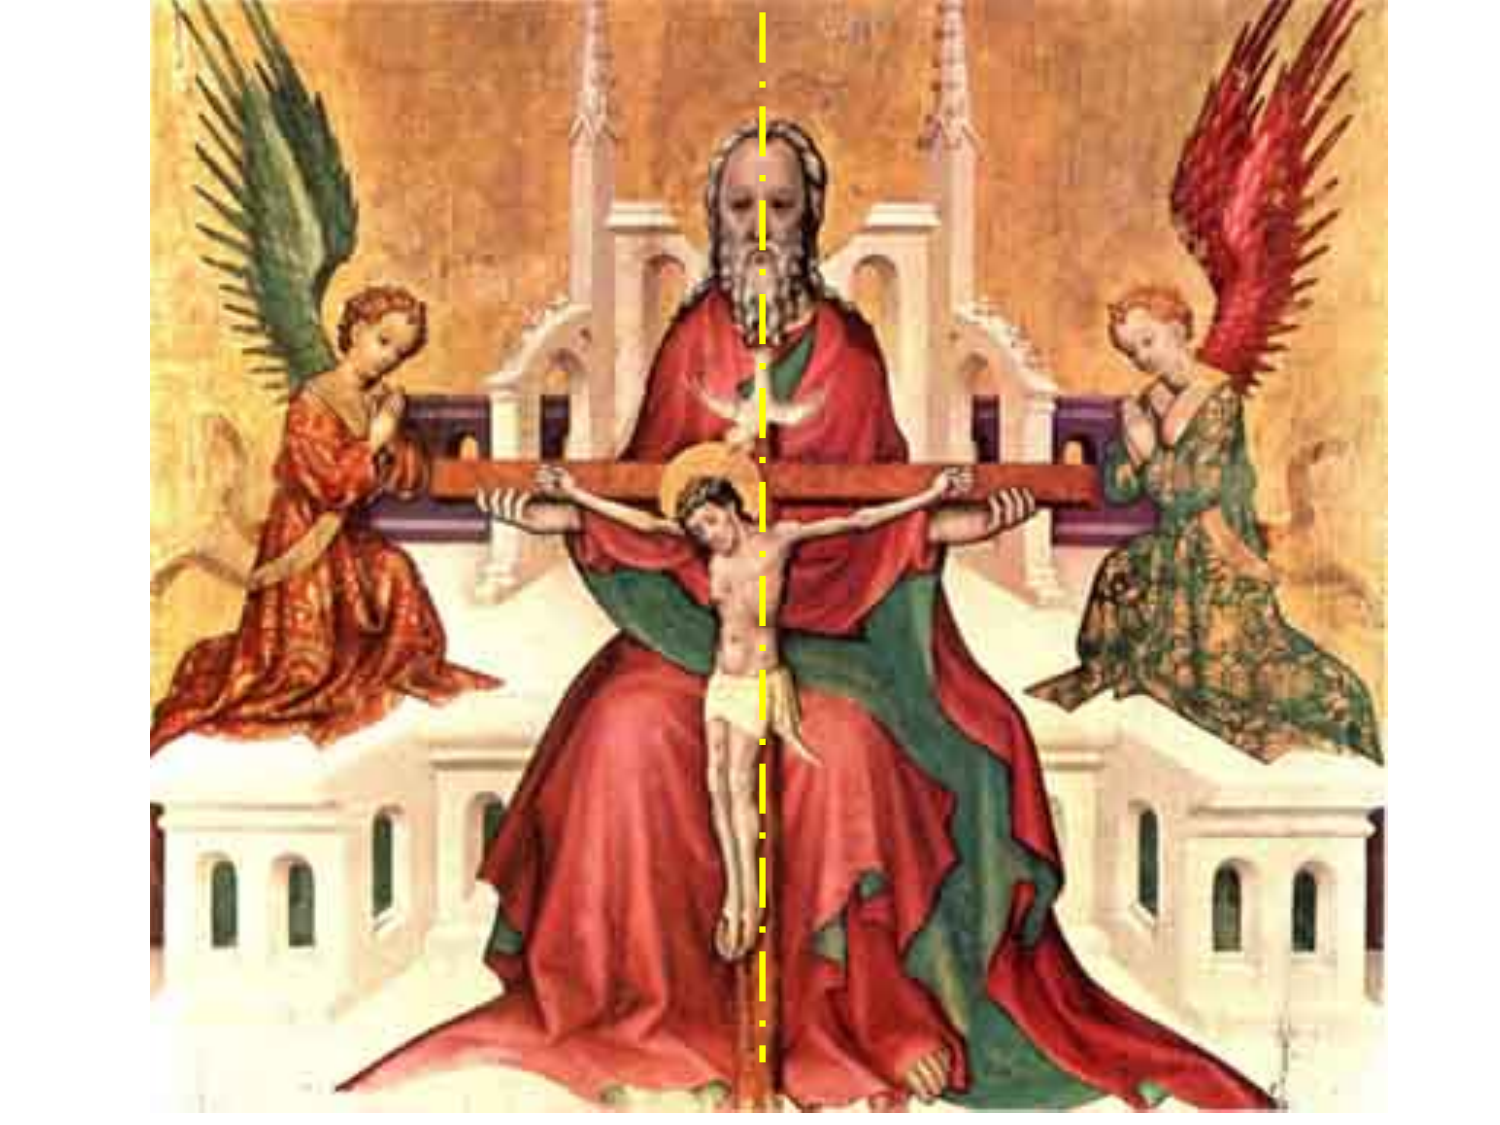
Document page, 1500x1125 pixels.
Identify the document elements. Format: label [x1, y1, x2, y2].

picture [149, 0, 1388, 1113]
